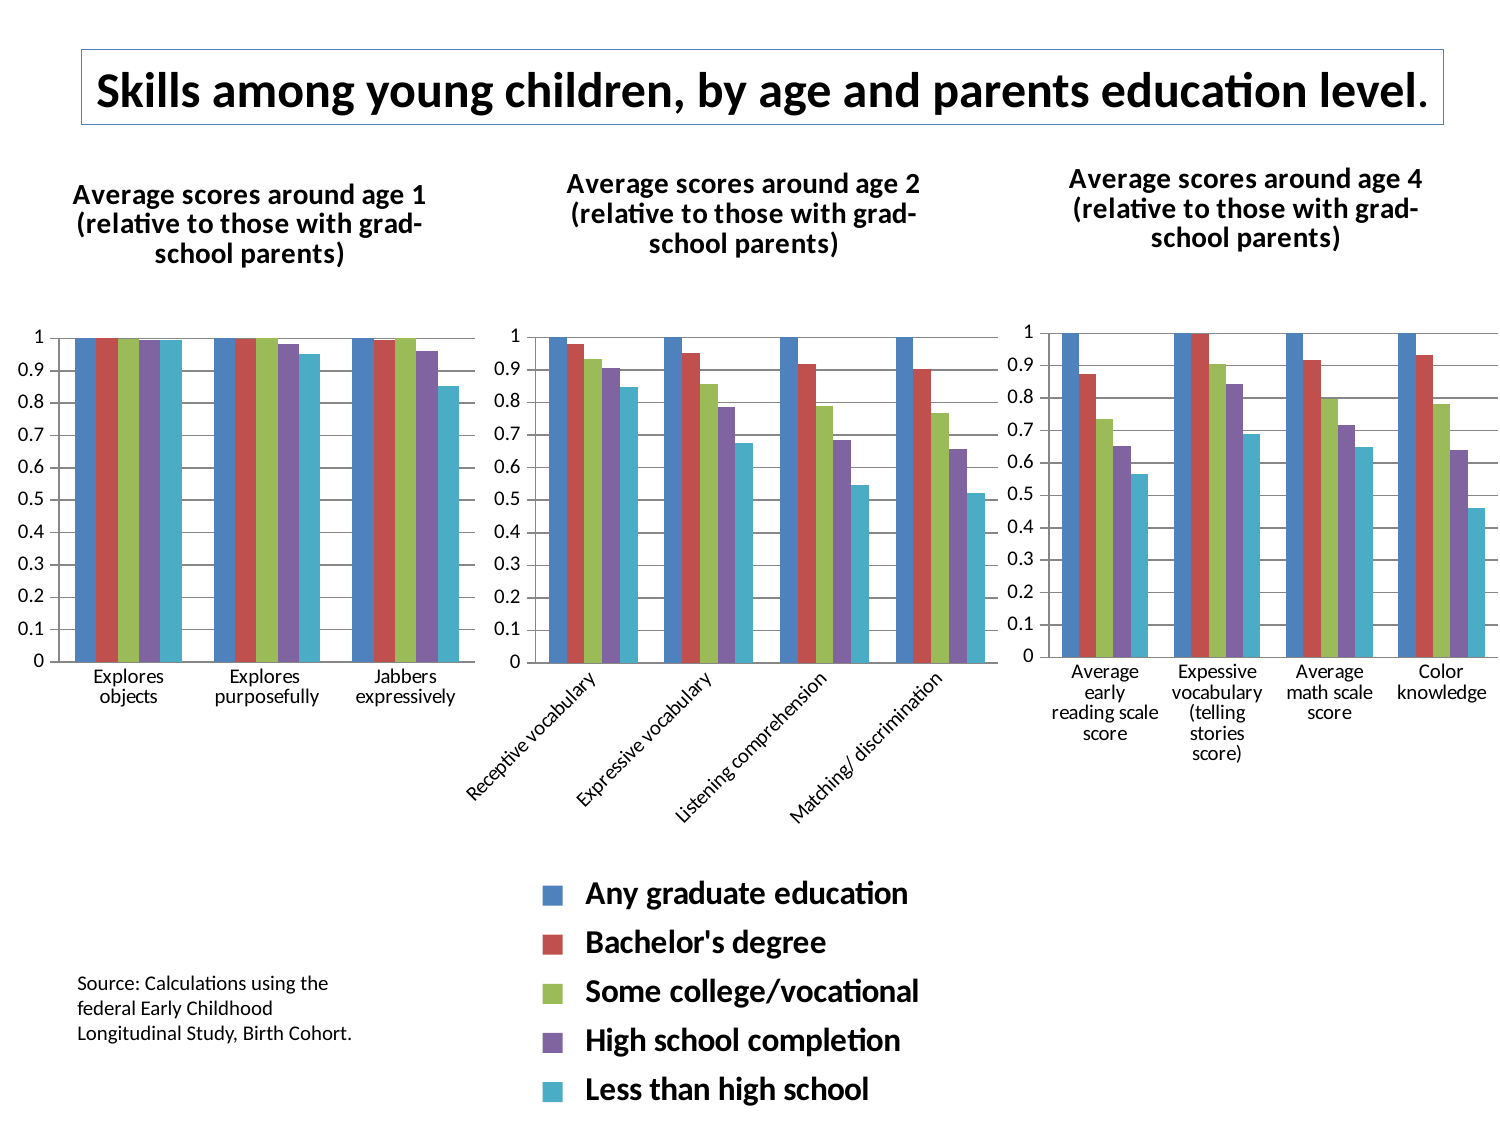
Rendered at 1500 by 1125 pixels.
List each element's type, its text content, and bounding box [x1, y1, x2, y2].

text_box Skills among young children, by age and parents education level. [81, 49, 1444, 125]
chart [0, 149, 1500, 1125]
text_box Source: Calculations using the federal Early Childhood Longitudinal Study, Birth Cohort. [62, 962, 388, 1053]
